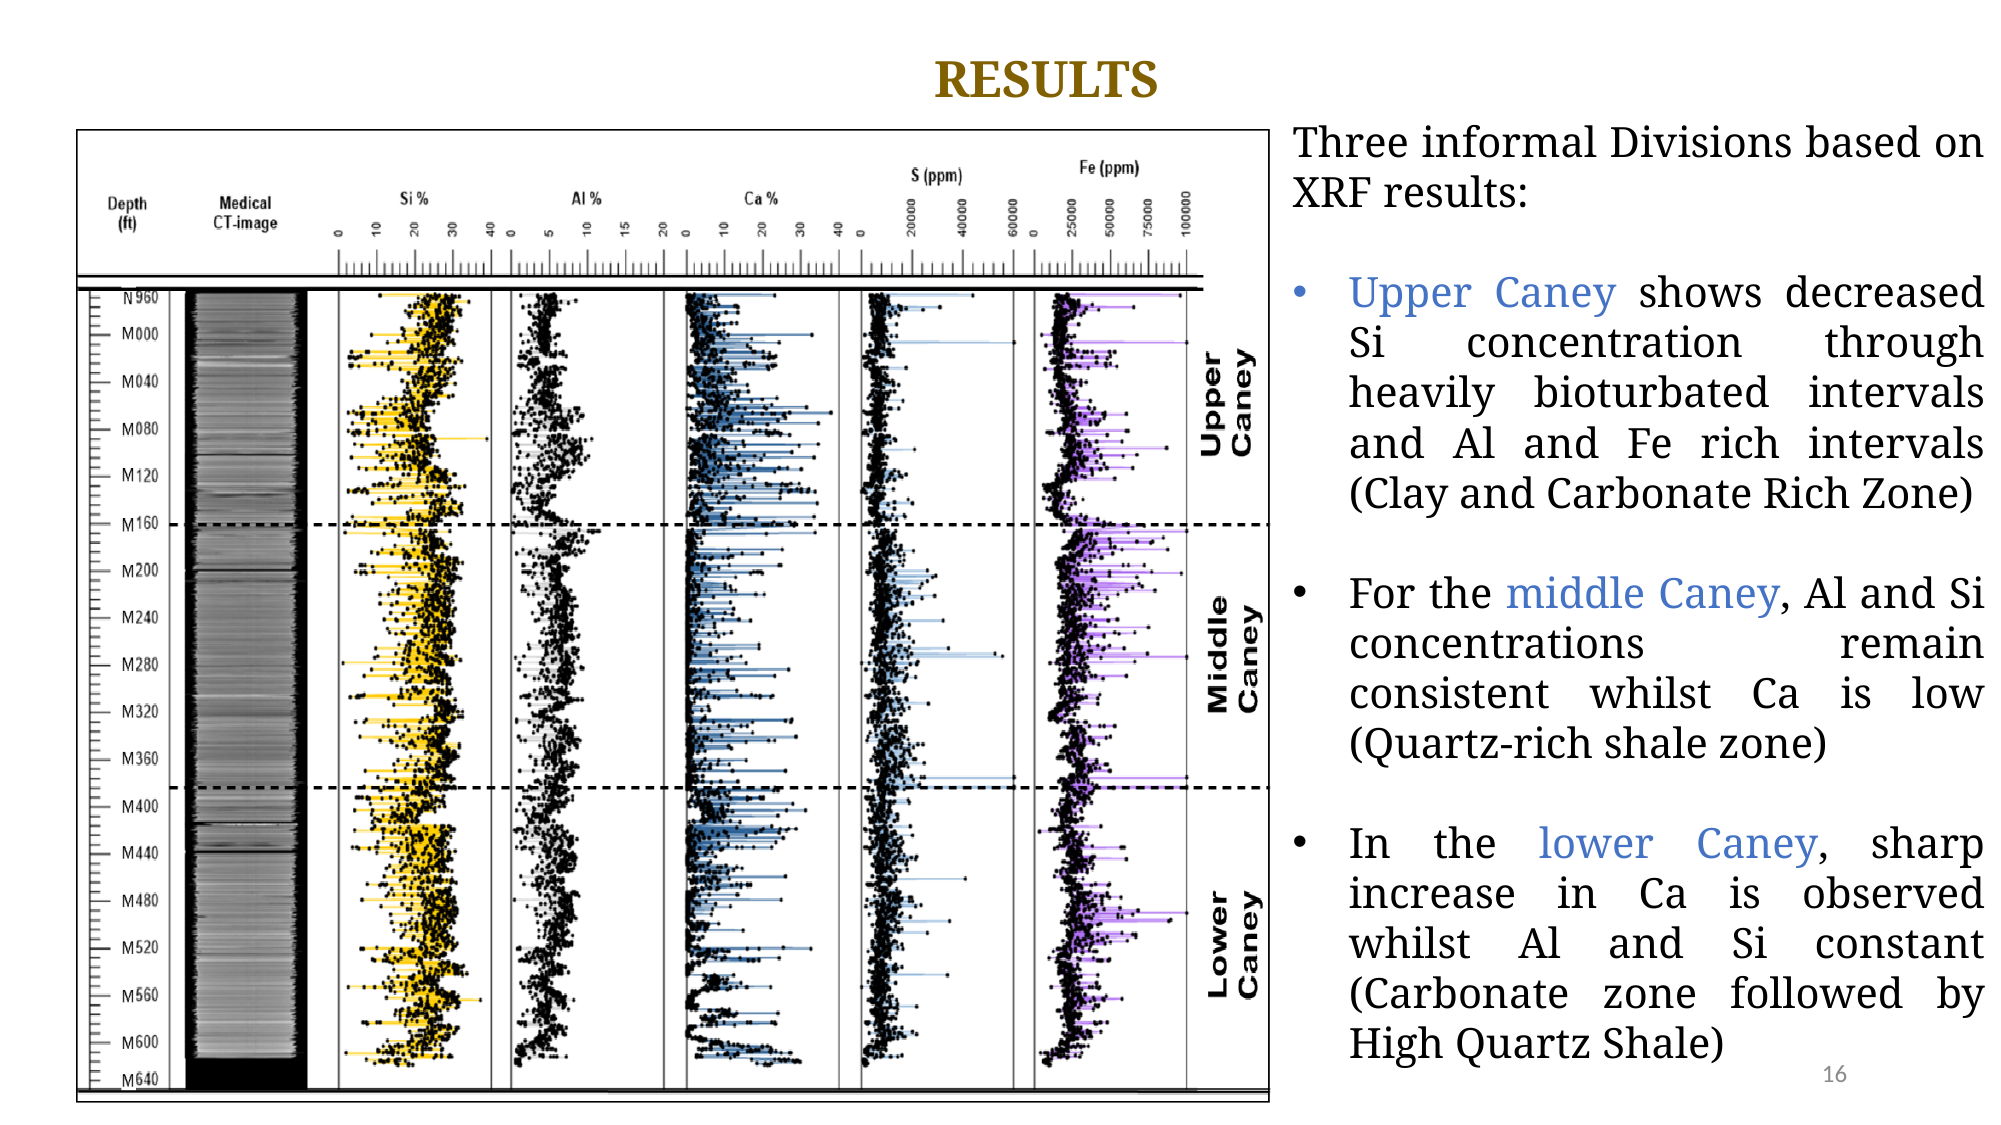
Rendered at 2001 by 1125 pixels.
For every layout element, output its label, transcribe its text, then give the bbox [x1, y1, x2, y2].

text_box RESULTS [591, 37, 1503, 126]
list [76, 129, 1279, 1106]
text_box Three informal Divisions based on XRF results: Upper Caney shows decreased Si concentration through heavily bioturbated intervals and Al and Fe rich intervals (Clay and Carbonate Rich Zone) For the middle Caney, Al and Si concentrations remain consistent whilst Ca is low (Quartz-rich shale zone) In the lower Caney, sharp increase in Ca is observed whilst Al and Si constant (Carbonate zone followed by High Quartz Shale) [1278, 108, 2000, 1125]
